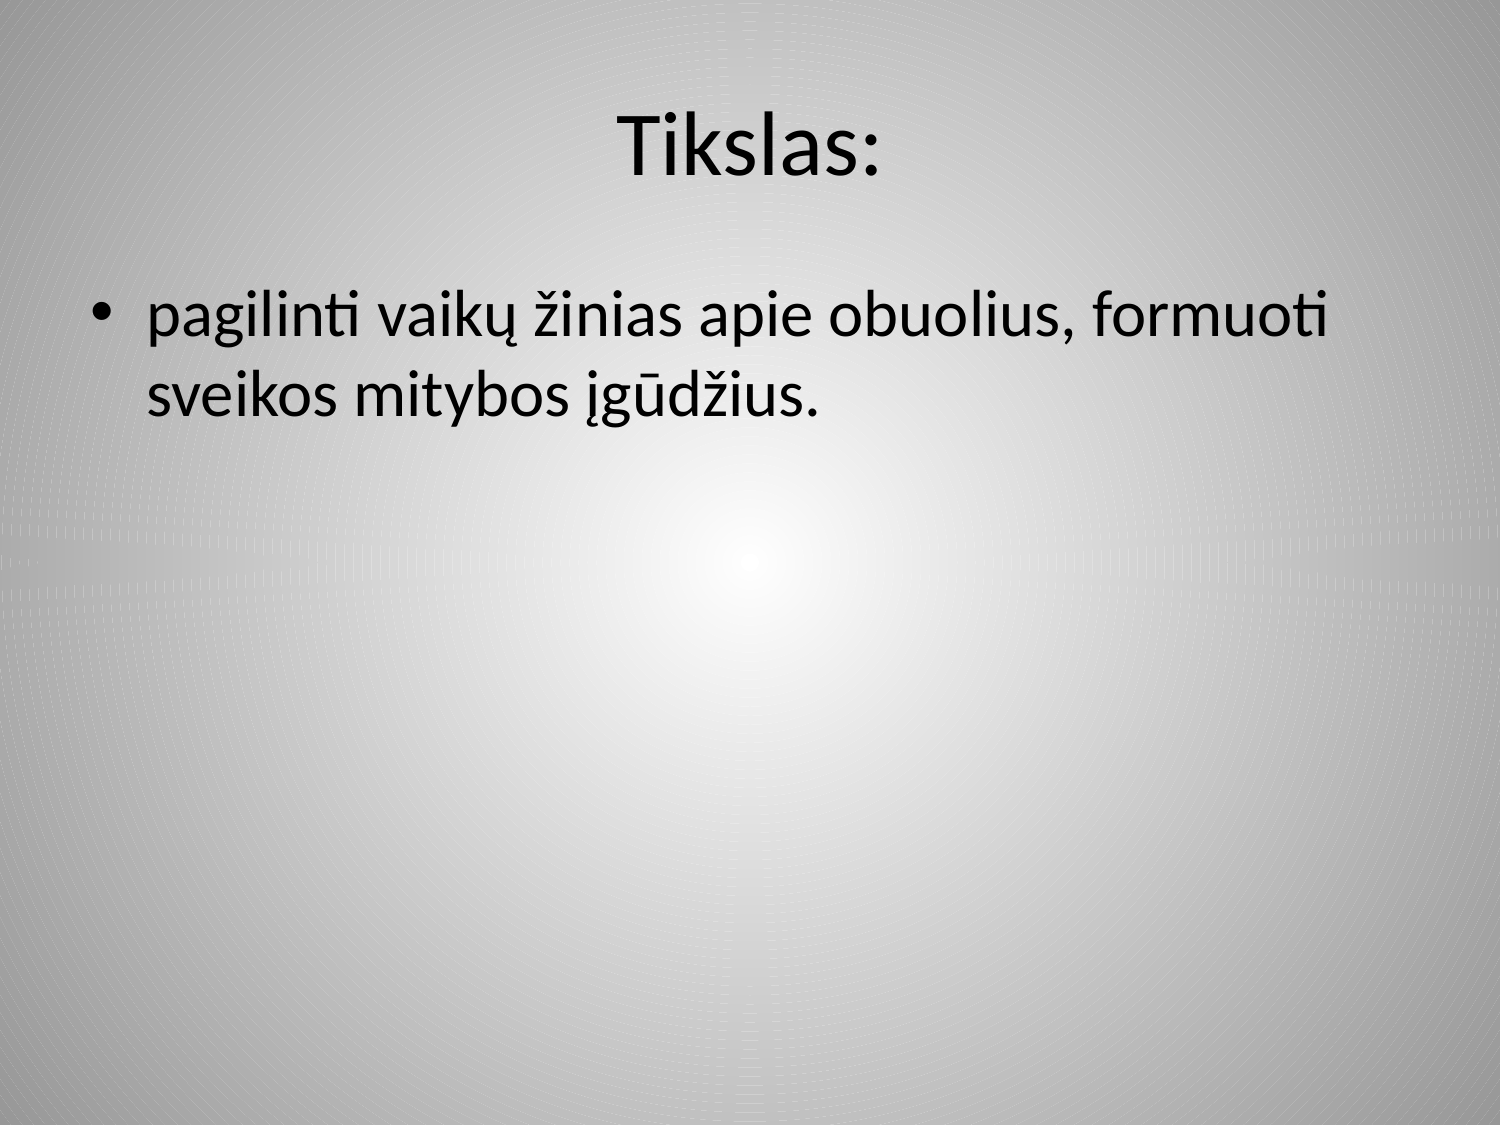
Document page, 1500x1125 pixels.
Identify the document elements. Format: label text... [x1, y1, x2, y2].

list pagilinti vaikų žinias apie obuolius, formuoti sveikos mitybos įgūdžius. [75, 262, 1425, 1005]
title Tikslas: [75, 45, 1425, 233]
